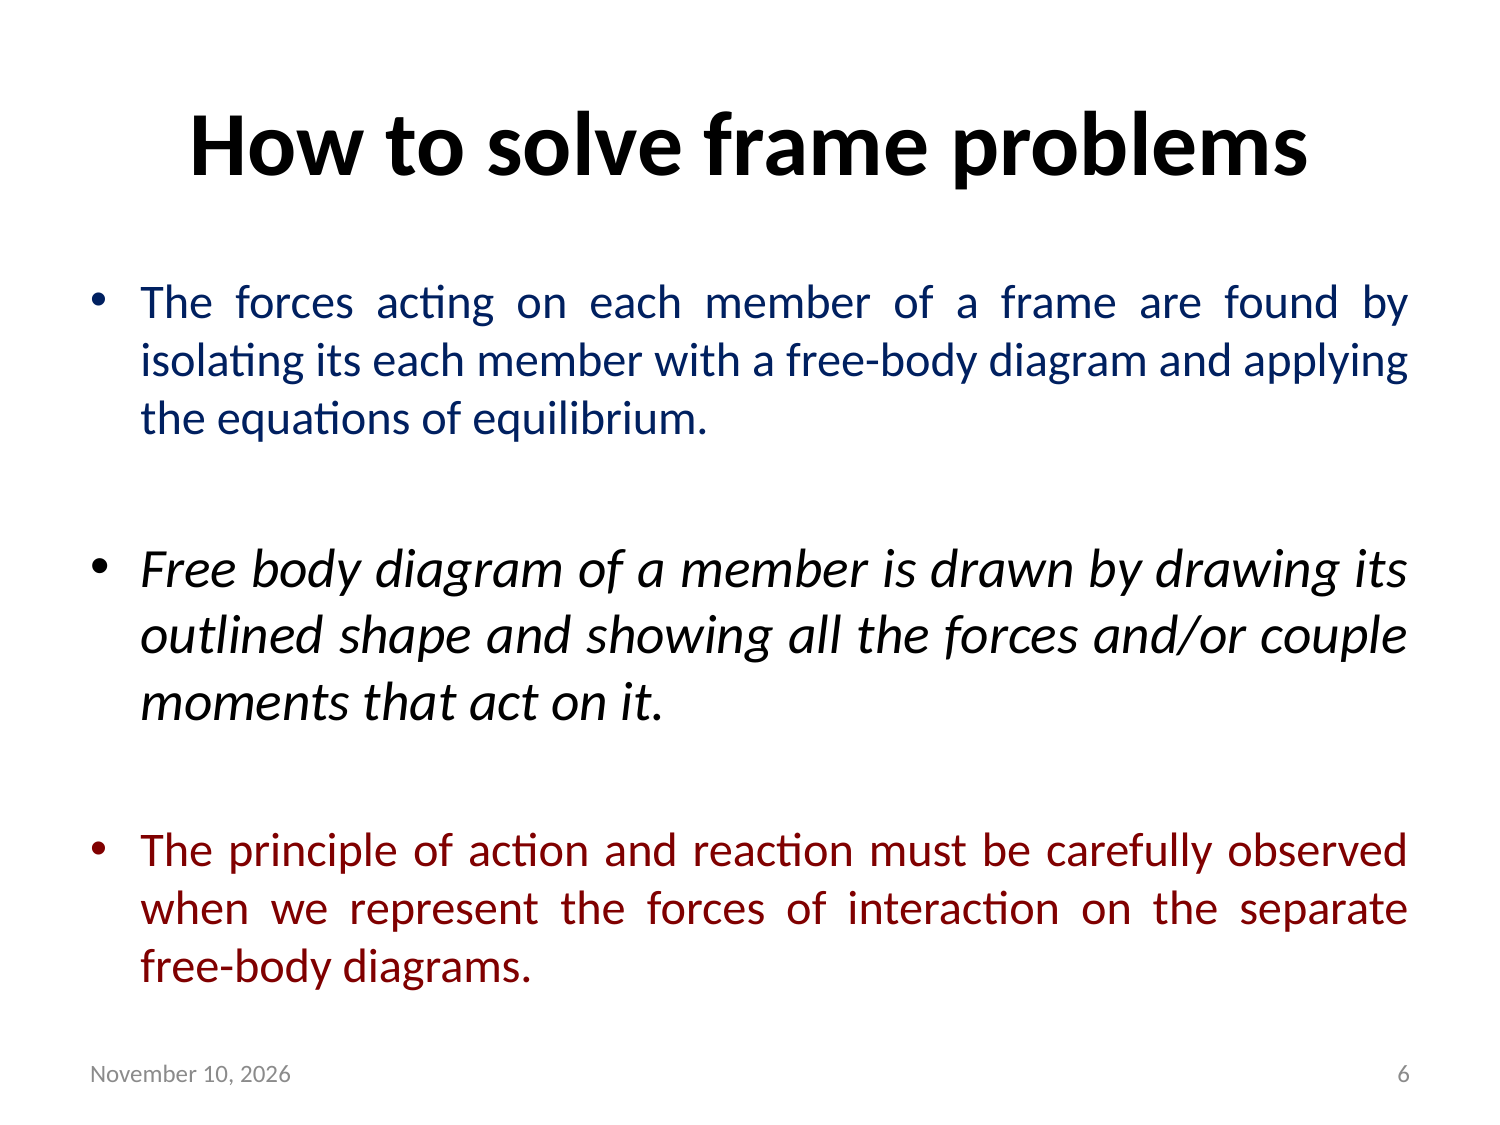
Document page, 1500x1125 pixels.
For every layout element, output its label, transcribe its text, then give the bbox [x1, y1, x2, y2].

list The forces acting on each member of a frame are found by isolating its each member with a free-body diagram and applying the equations of equilibrium. Free body diagram of a member is drawn by drawing its outlined shape and showing all the forces and/or couple moments that act on it. The principle of action and reaction must be carefully observed when we represent the forces of interaction on the separate free-body diagrams. [75, 262, 1425, 1005]
title How to solve frame problems [75, 45, 1425, 233]
slide_number 6 [1074, 1042, 1425, 1103]
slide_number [75, 1042, 425, 1103]
